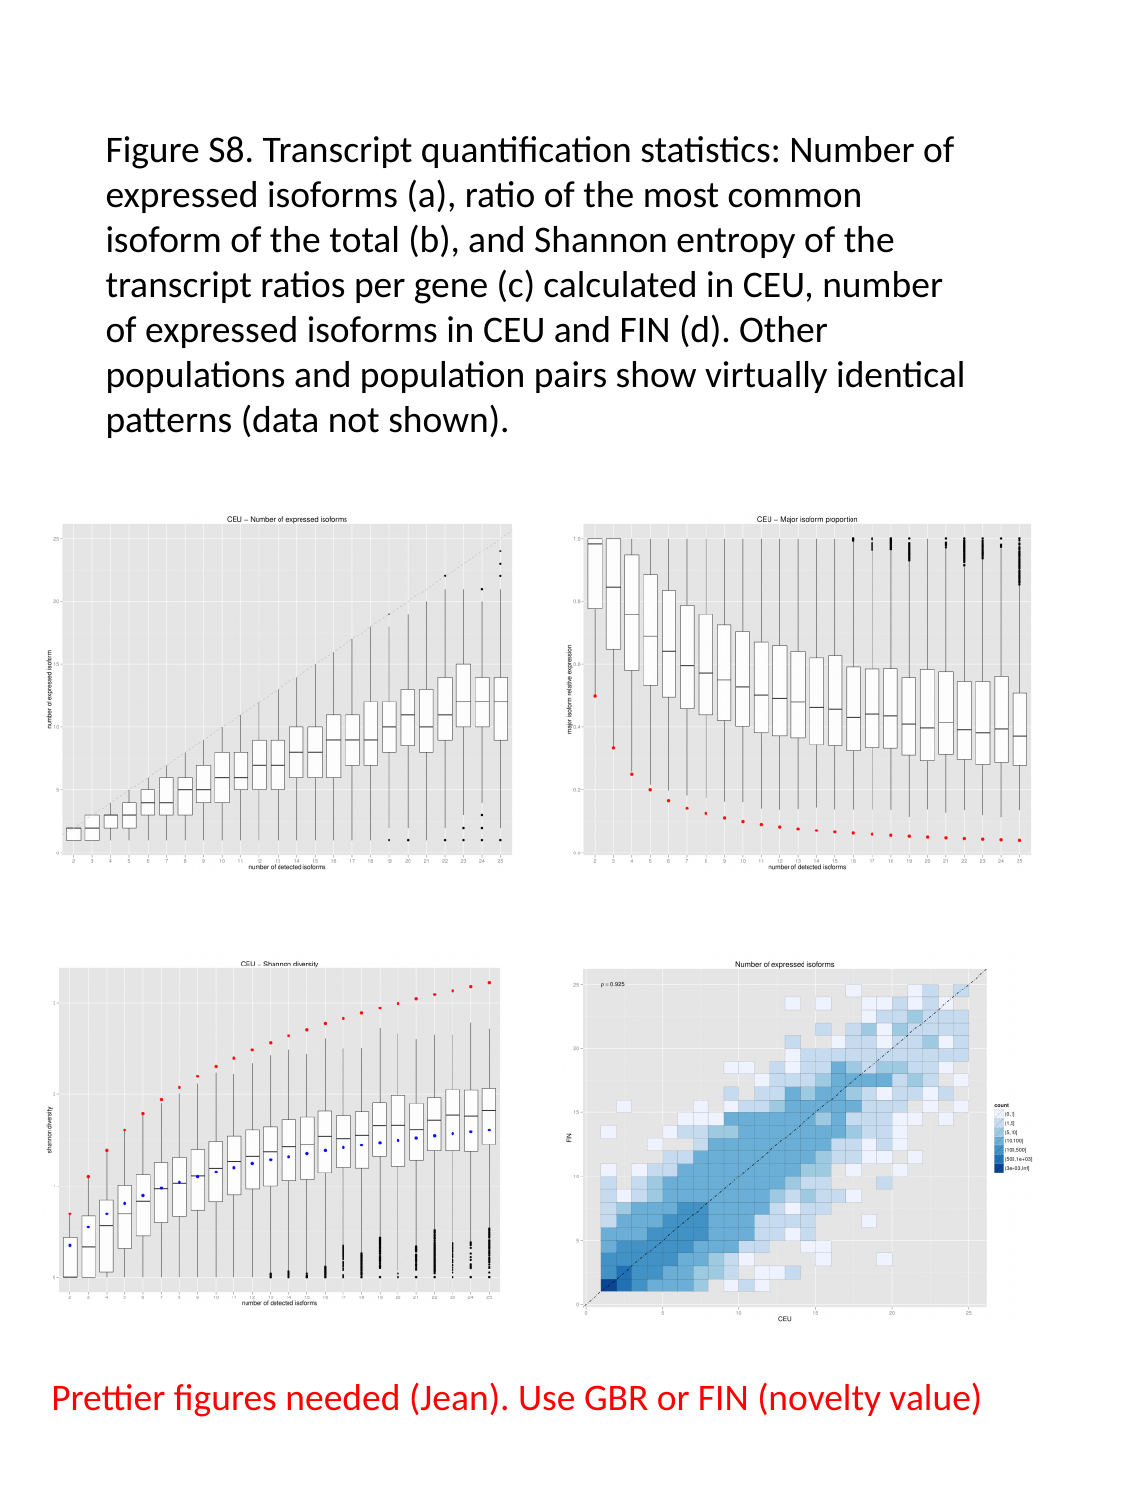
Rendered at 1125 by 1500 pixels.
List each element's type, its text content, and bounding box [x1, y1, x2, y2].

text_box Prettier figures needed (Jean). Use GBR or FIN (novelty value) [36, 1365, 999, 1426]
picture [41, 507, 519, 874]
text_box Figure S8. Transcript quantification statistics: Number of expressed isoforms (a), ratio of the most common isoform of the total (b), and Shannon entropy of the transcript ratios per gene (c) calculated in CEU, number of expressed isoforms in CEU and FIN (d). Other populations and population pairs show virtually identical patterns (data not shown). [90, 117, 984, 448]
picture [561, 952, 1047, 1326]
picture [561, 507, 1039, 874]
picture [41, 952, 507, 1311]
